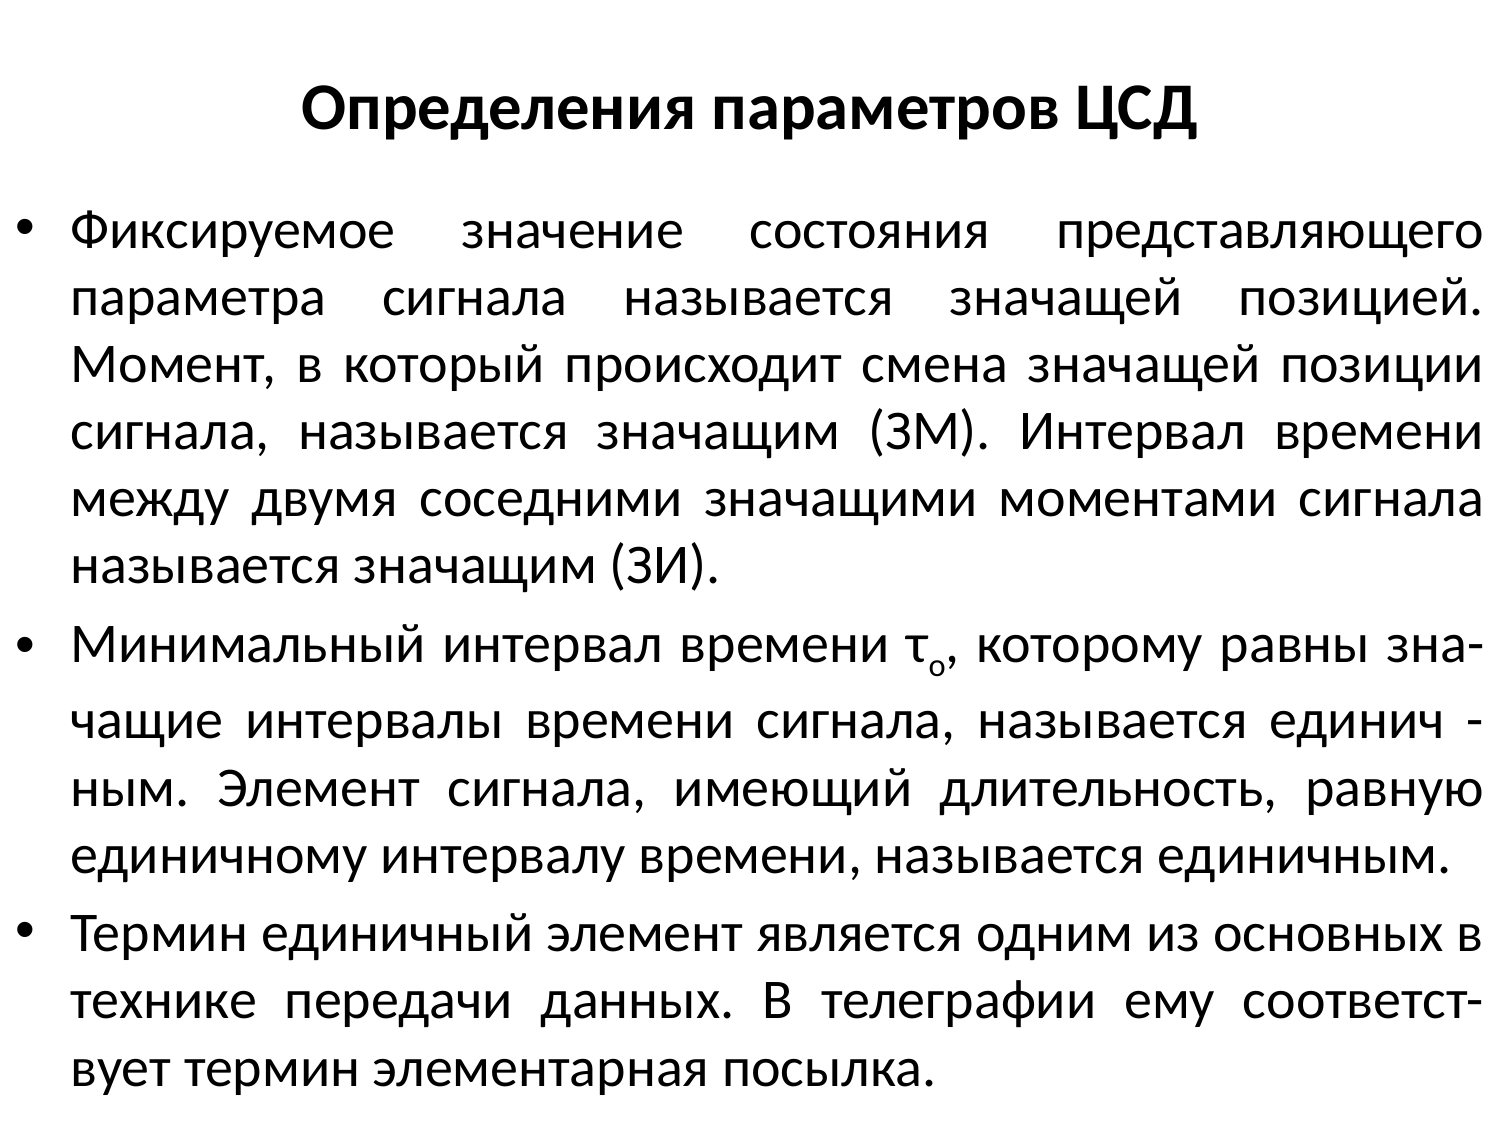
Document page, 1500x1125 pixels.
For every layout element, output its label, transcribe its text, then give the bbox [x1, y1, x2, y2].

title Определения параметров ЦСД [75, 45, 1425, 161]
list Фиксируемое значение состояния представляющего параметра сигнала называется значащей позицией. Момент, в который происходит смена значащей позиции сигнала, называется значащим (ЗМ). Интервал времени между двумя соседними значащими моментами сигнала называется значащим (ЗИ). Минимальный интервал времени τо, которому равны зна- чащие интервалы времени сигнала, называется единич -ным. Элемент сигнала, имеющий длительность, равную единичному интервалу времени, называется единичным. Термин единичный элемент является одним из основных в технике передачи данных. В телеграфии ему соответст-вует термин элементарная посылка. [0, 184, 1500, 1125]
